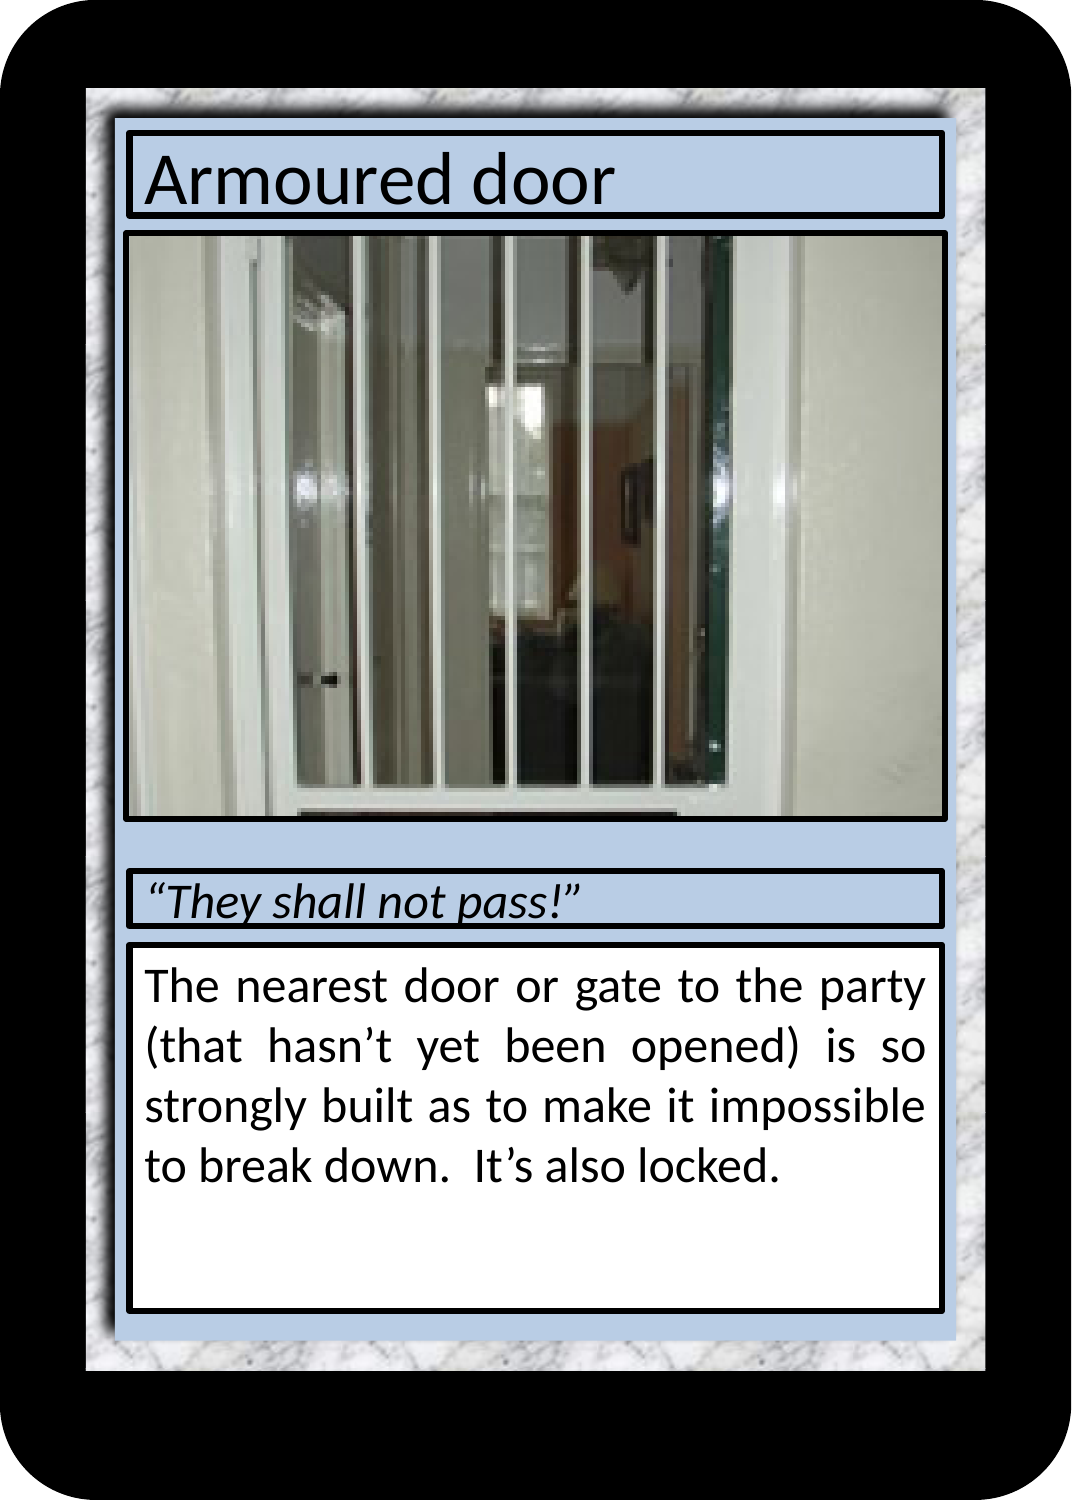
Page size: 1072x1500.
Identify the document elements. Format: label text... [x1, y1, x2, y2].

title Armoured door [126, 130, 945, 219]
list “They shall not pass!” [126, 868, 945, 929]
picture [85, 88, 986, 1371]
list The nearest door or gate to the party (that hasn’t yet been opened) is so strongly built as to make it impossible to break down. It’s also locked. [126, 942, 945, 1314]
